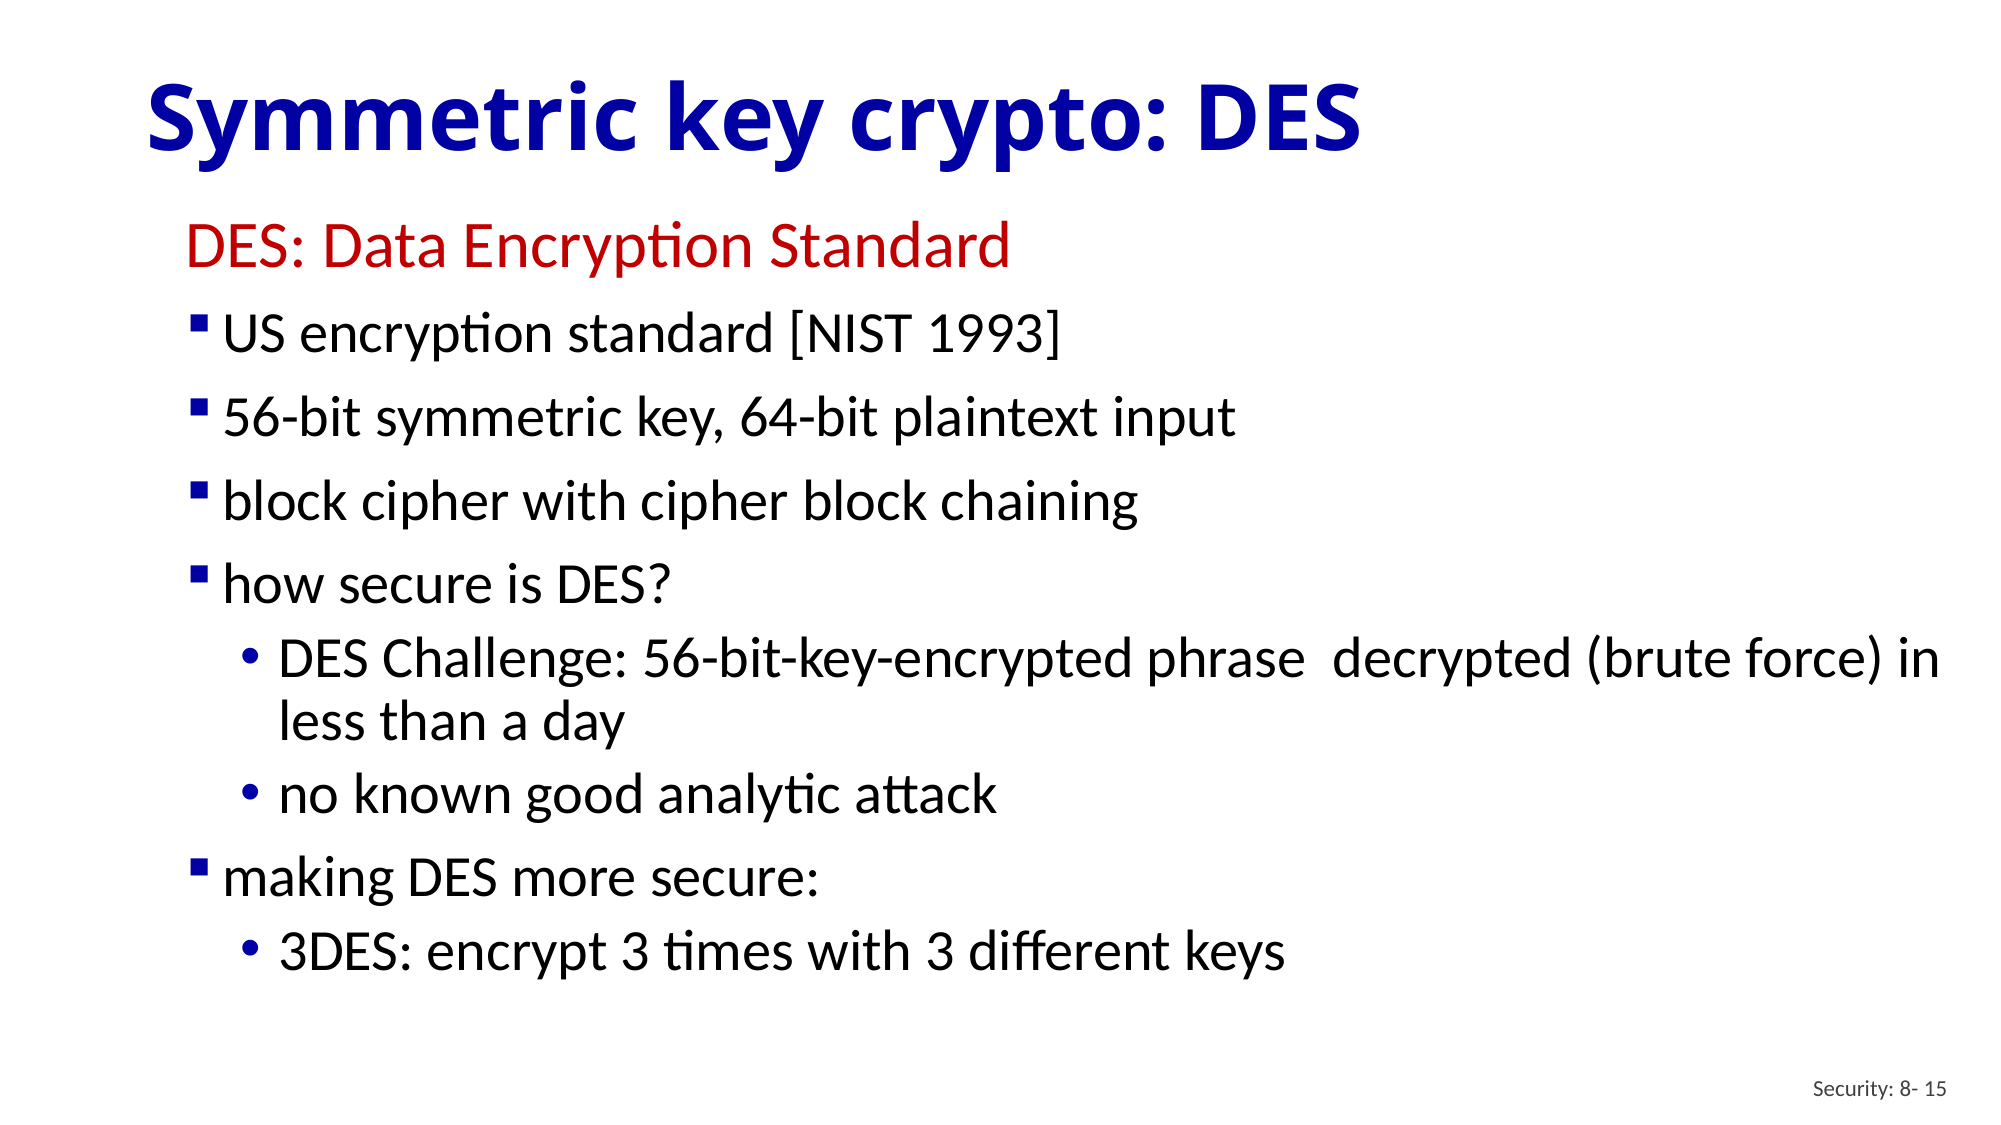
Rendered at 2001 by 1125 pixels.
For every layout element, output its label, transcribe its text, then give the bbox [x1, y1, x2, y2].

slide_number Security: 8- 15 [1512, 1056, 1963, 1117]
text_box DES: Data Encryption Standard US encryption standard [NIST 1993] 56-bit symmetric key, 64-bit plaintext input block cipher with cipher block chaining how secure is DES? DES Challenge: 56-bit-key-encrypted phrase decrypted (brute force) in less than a day no known good analytic attack making DES more secure: 3DES: encrypt 3 times with 3 different keys [149, 202, 1963, 1024]
title Symmetric key crypto: DES [131, 47, 1856, 195]
